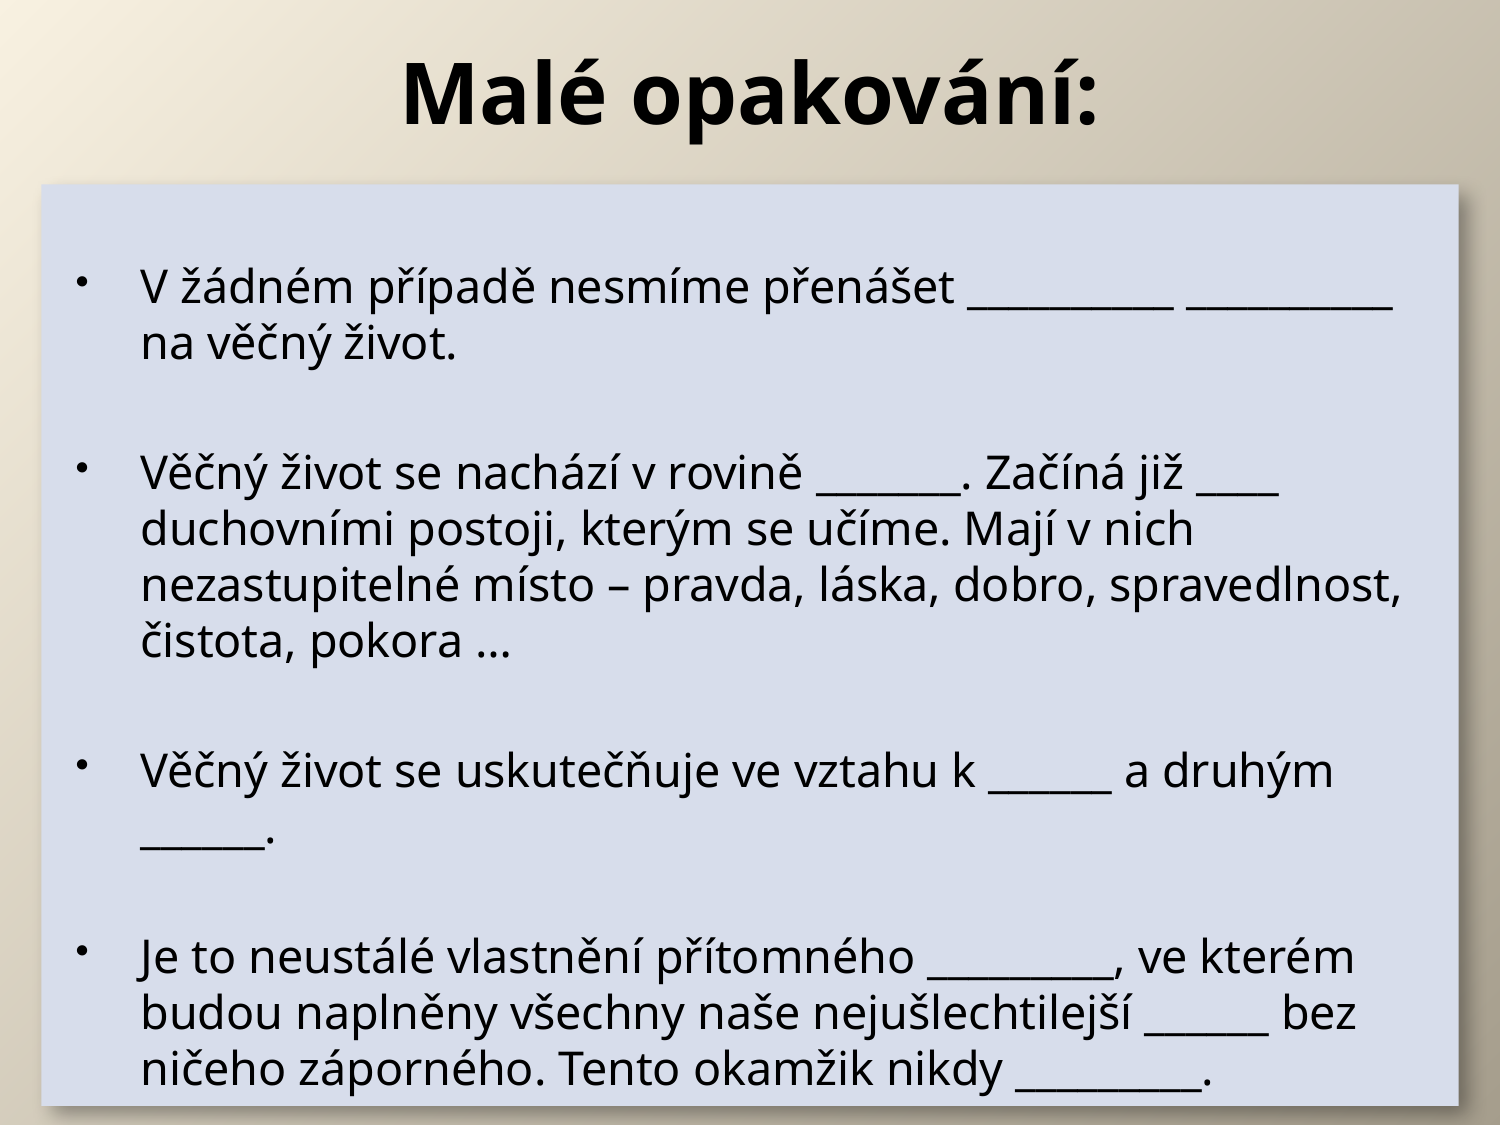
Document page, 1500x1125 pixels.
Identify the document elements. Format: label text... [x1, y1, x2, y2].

list V žádném případě nesmíme přenášet __________ __________ na věčný život. Věčný život se nachází v rovině _______. Začíná již ____ duchovními postoji, kterým se učíme. Mají v nich nezastupitelné místo – pravda, láska, dobro, spravedlnost, čistota, pokora … Věčný život se uskutečňuje ve vztahu k ______ a druhým ______. Je to neustálé vlastnění přítomného _________, ve kterém budou naplněny všechny naše nejušlechtilejší ______ bez ničeho záporného. Tento okamžik nikdy _________. [41, 184, 1459, 1107]
title Malé opakování: [75, 19, 1425, 161]
